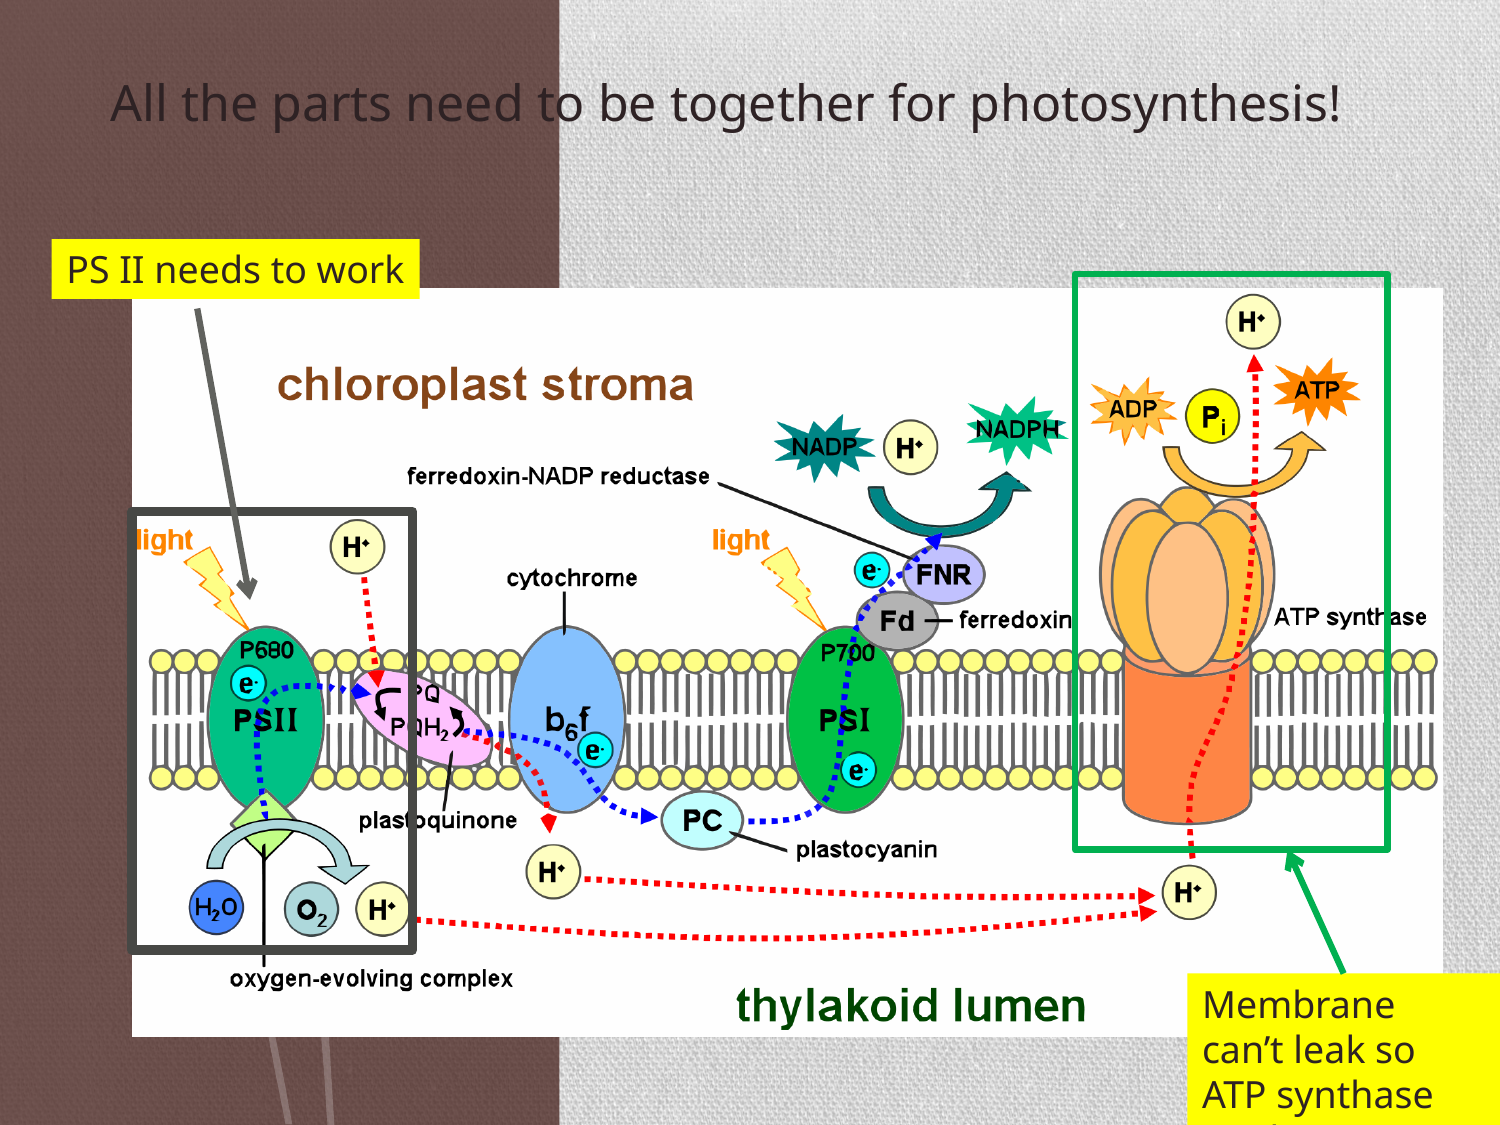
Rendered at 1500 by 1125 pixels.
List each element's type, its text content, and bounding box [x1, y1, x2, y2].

picture [131, 287, 1444, 1037]
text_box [196, 308, 251, 601]
text_box Membrane can’t leak so ATP synthase works [1187, 973, 1500, 1125]
text_box PS II needs to work [51, 239, 420, 299]
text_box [1287, 849, 1345, 974]
text_box All the parts need to be together for photosynthesis! [65, 64, 1388, 140]
text_box [1073, 272, 1389, 286]
